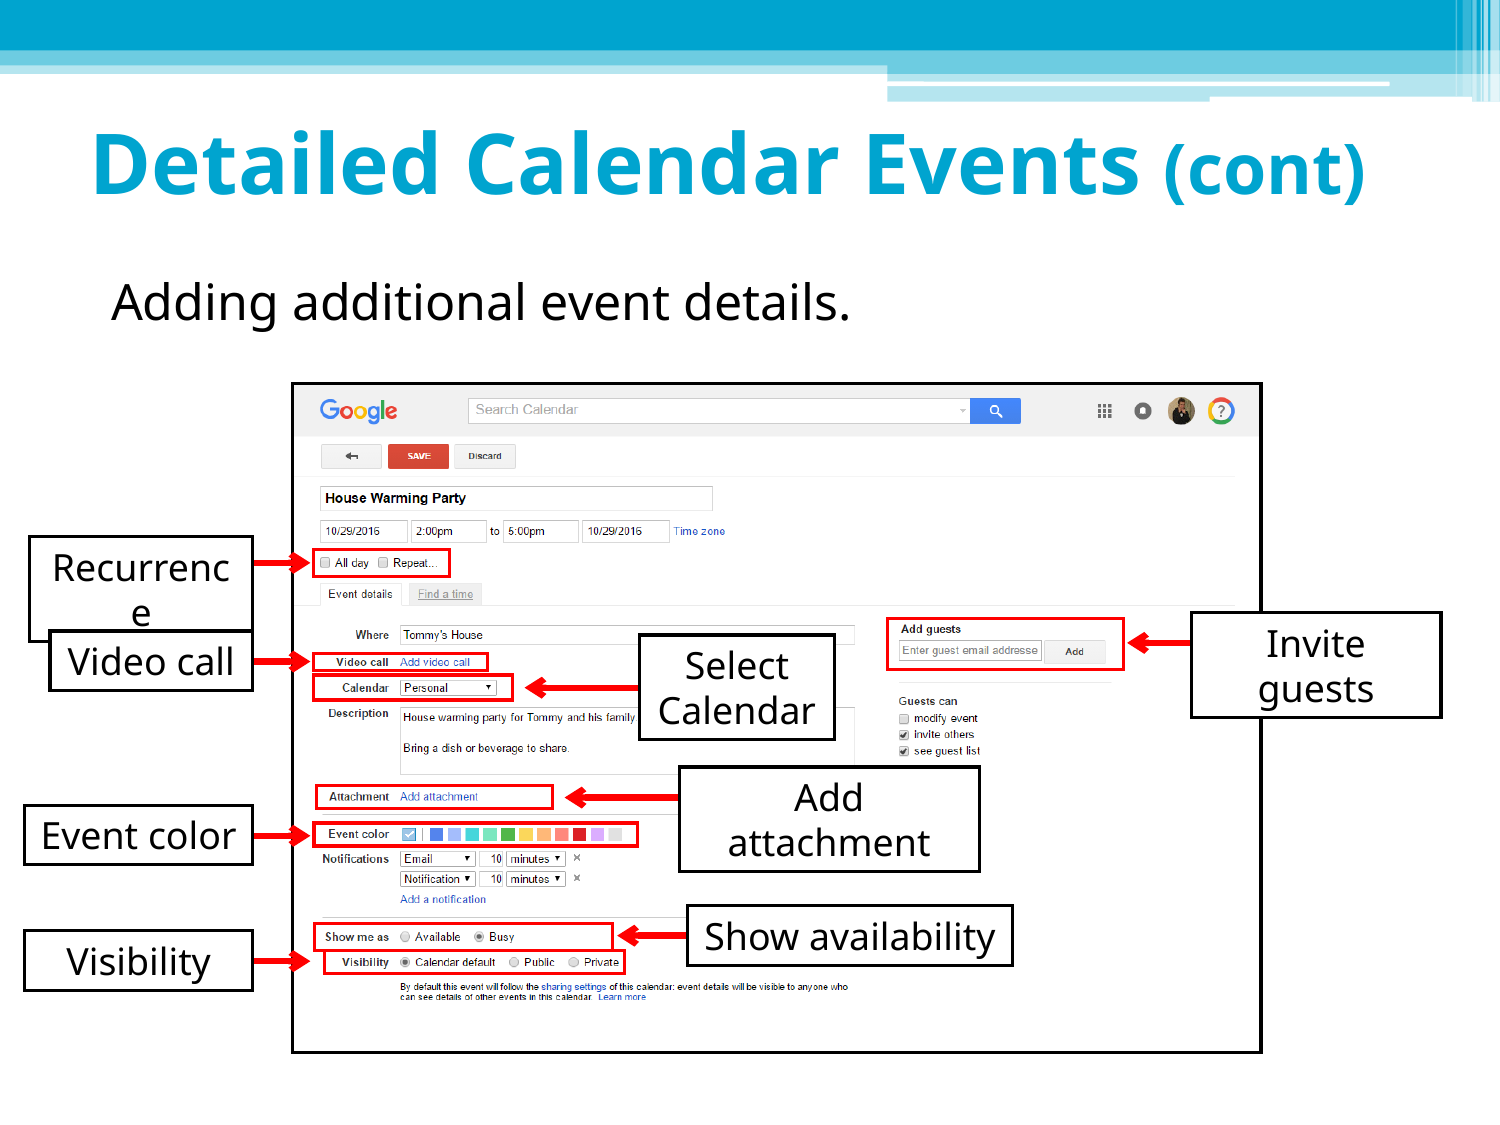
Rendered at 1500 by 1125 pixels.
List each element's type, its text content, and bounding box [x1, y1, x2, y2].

list Adding additional event details. [75, 262, 1418, 387]
text_box Visibility [24, 930, 253, 991]
text_box Invite guests [1260, 612, 1442, 718]
text_box Recurrence [29, 536, 253, 642]
picture [294, 385, 1260, 1052]
title Detailed Calendar Events (cont) [75, 75, 1500, 248]
text_box Video call [50, 631, 253, 691]
text_box Event color [24, 805, 253, 865]
